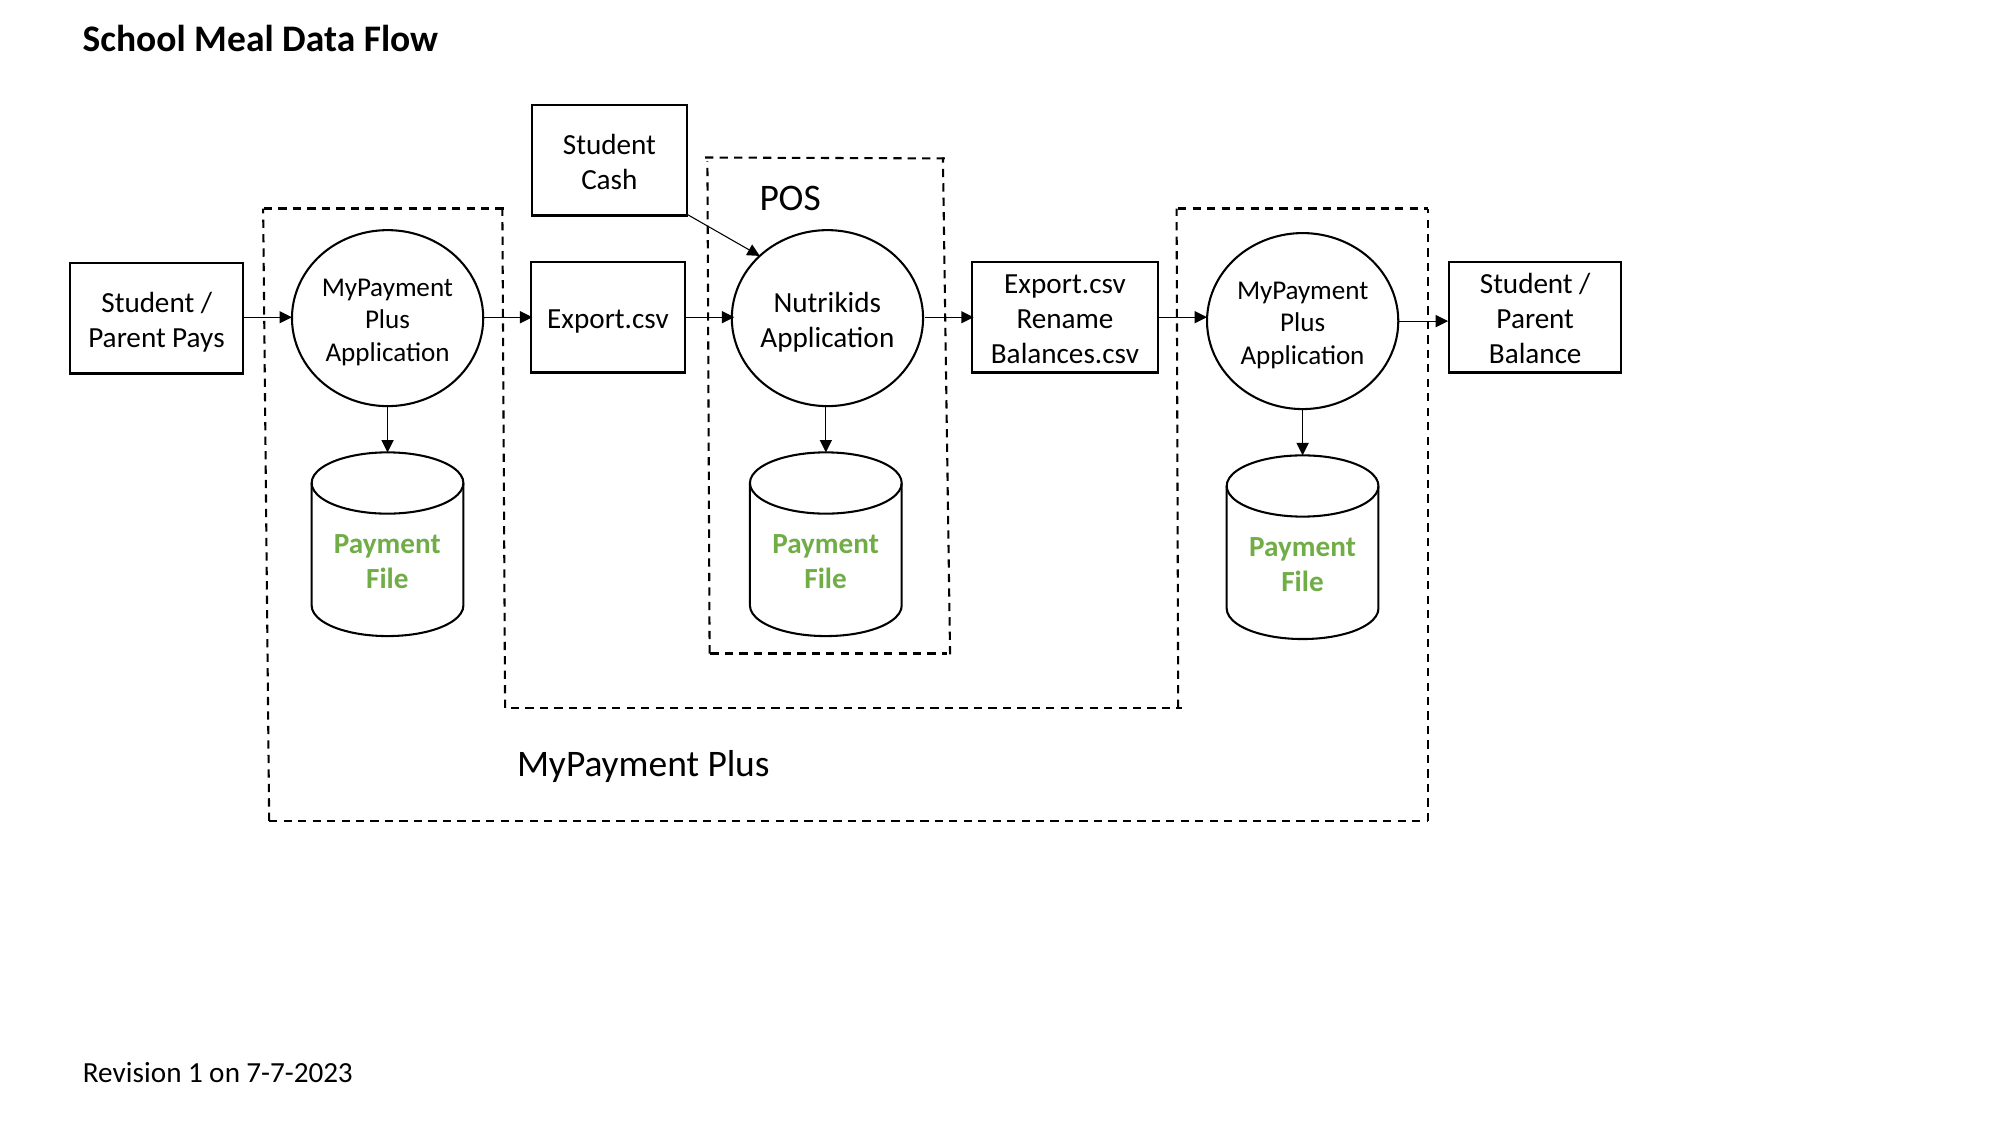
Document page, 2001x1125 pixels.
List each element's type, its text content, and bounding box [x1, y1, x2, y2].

text_box Student / Parent Balance [1448, 261, 1622, 374]
text_box MyPayment Plus [502, 731, 833, 792]
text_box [263, 208, 270, 821]
text_box Export.csv [530, 261, 686, 374]
text_box Payment File [748, 451, 903, 638]
text_box Export.csv Rename Balances.csv [971, 261, 1159, 374]
text_box Payment File [310, 451, 465, 638]
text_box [942, 318, 951, 655]
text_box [942, 157, 951, 317]
text_box POS [744, 165, 913, 226]
text_box Student Cash [531, 104, 688, 217]
text_box Revision 1 on 7-7-2023 [68, 1045, 388, 1096]
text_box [502, 208, 506, 708]
text_box School Meal Data Flow [68, 6, 706, 67]
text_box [687, 214, 760, 256]
text_box Student / Parent Pays [69, 262, 244, 375]
text_box Nutrikids Application [730, 229, 925, 408]
text_box Payment File [1225, 454, 1380, 641]
text_box MyPaymentPlus Application [290, 229, 485, 408]
text_box MyPaymentPlus Application [1205, 232, 1400, 411]
